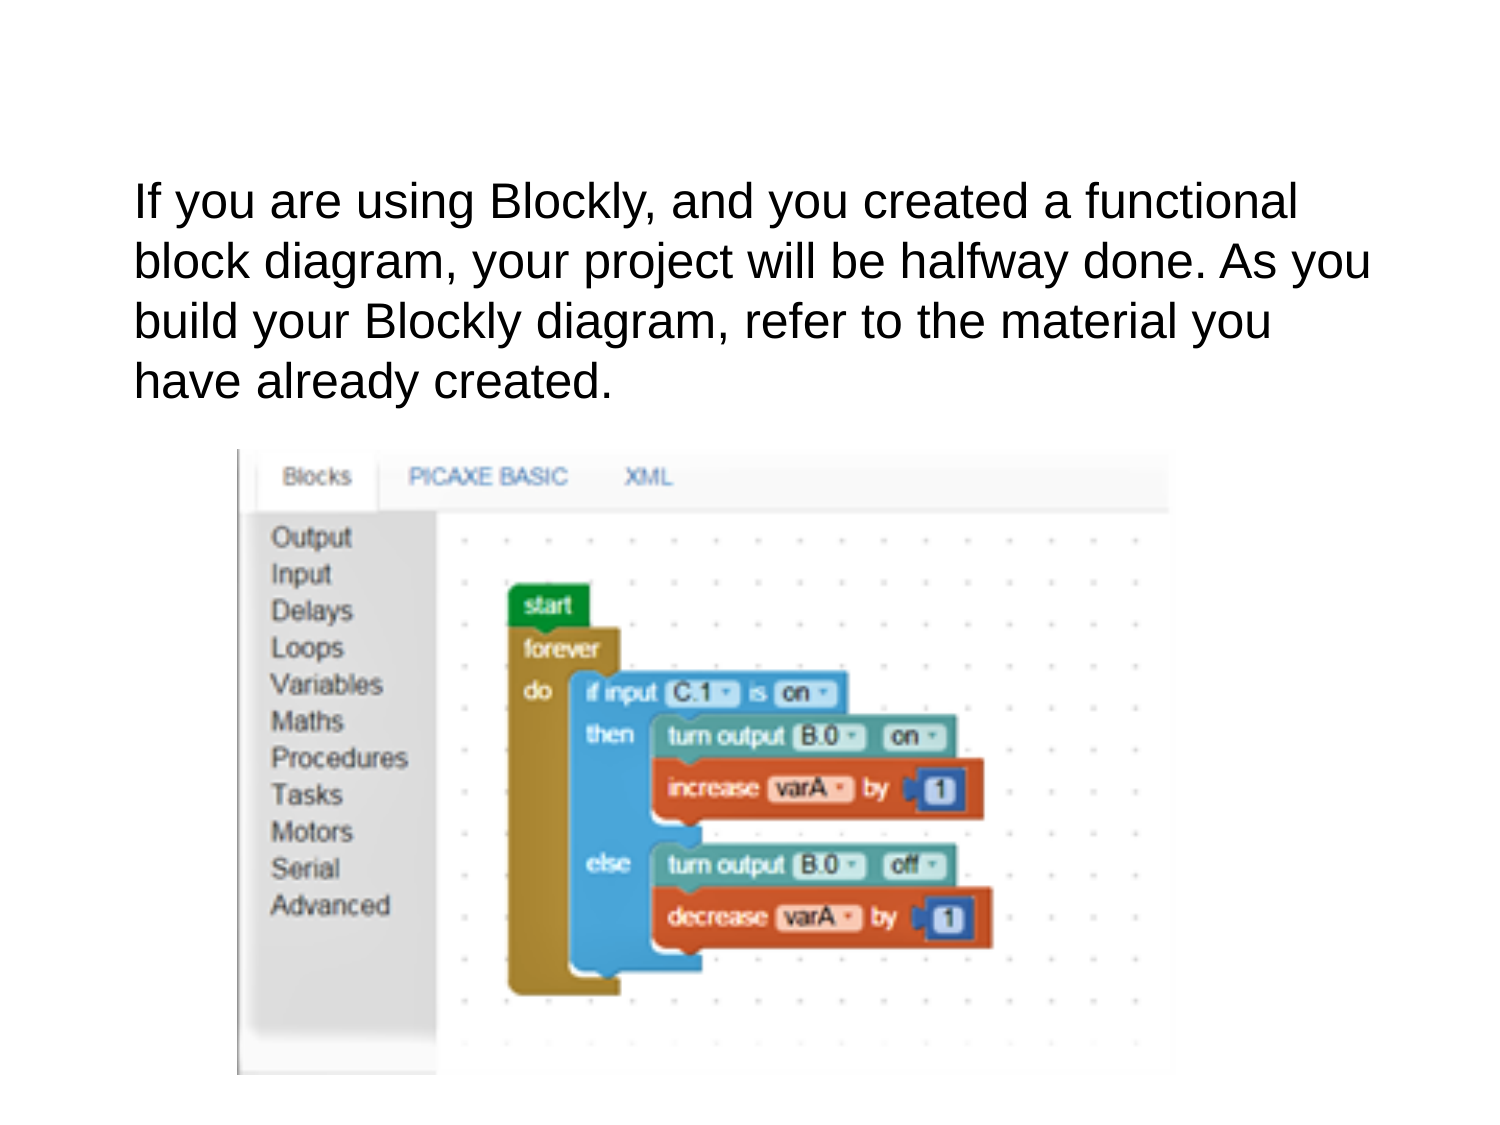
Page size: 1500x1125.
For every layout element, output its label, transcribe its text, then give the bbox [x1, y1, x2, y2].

list If you are using Blockly, and you created a functional block diagram, your project will be halfway done. As you build your Blockly diagram, refer to the material you have already created. [118, 99, 1394, 475]
picture [237, 449, 1176, 1076]
